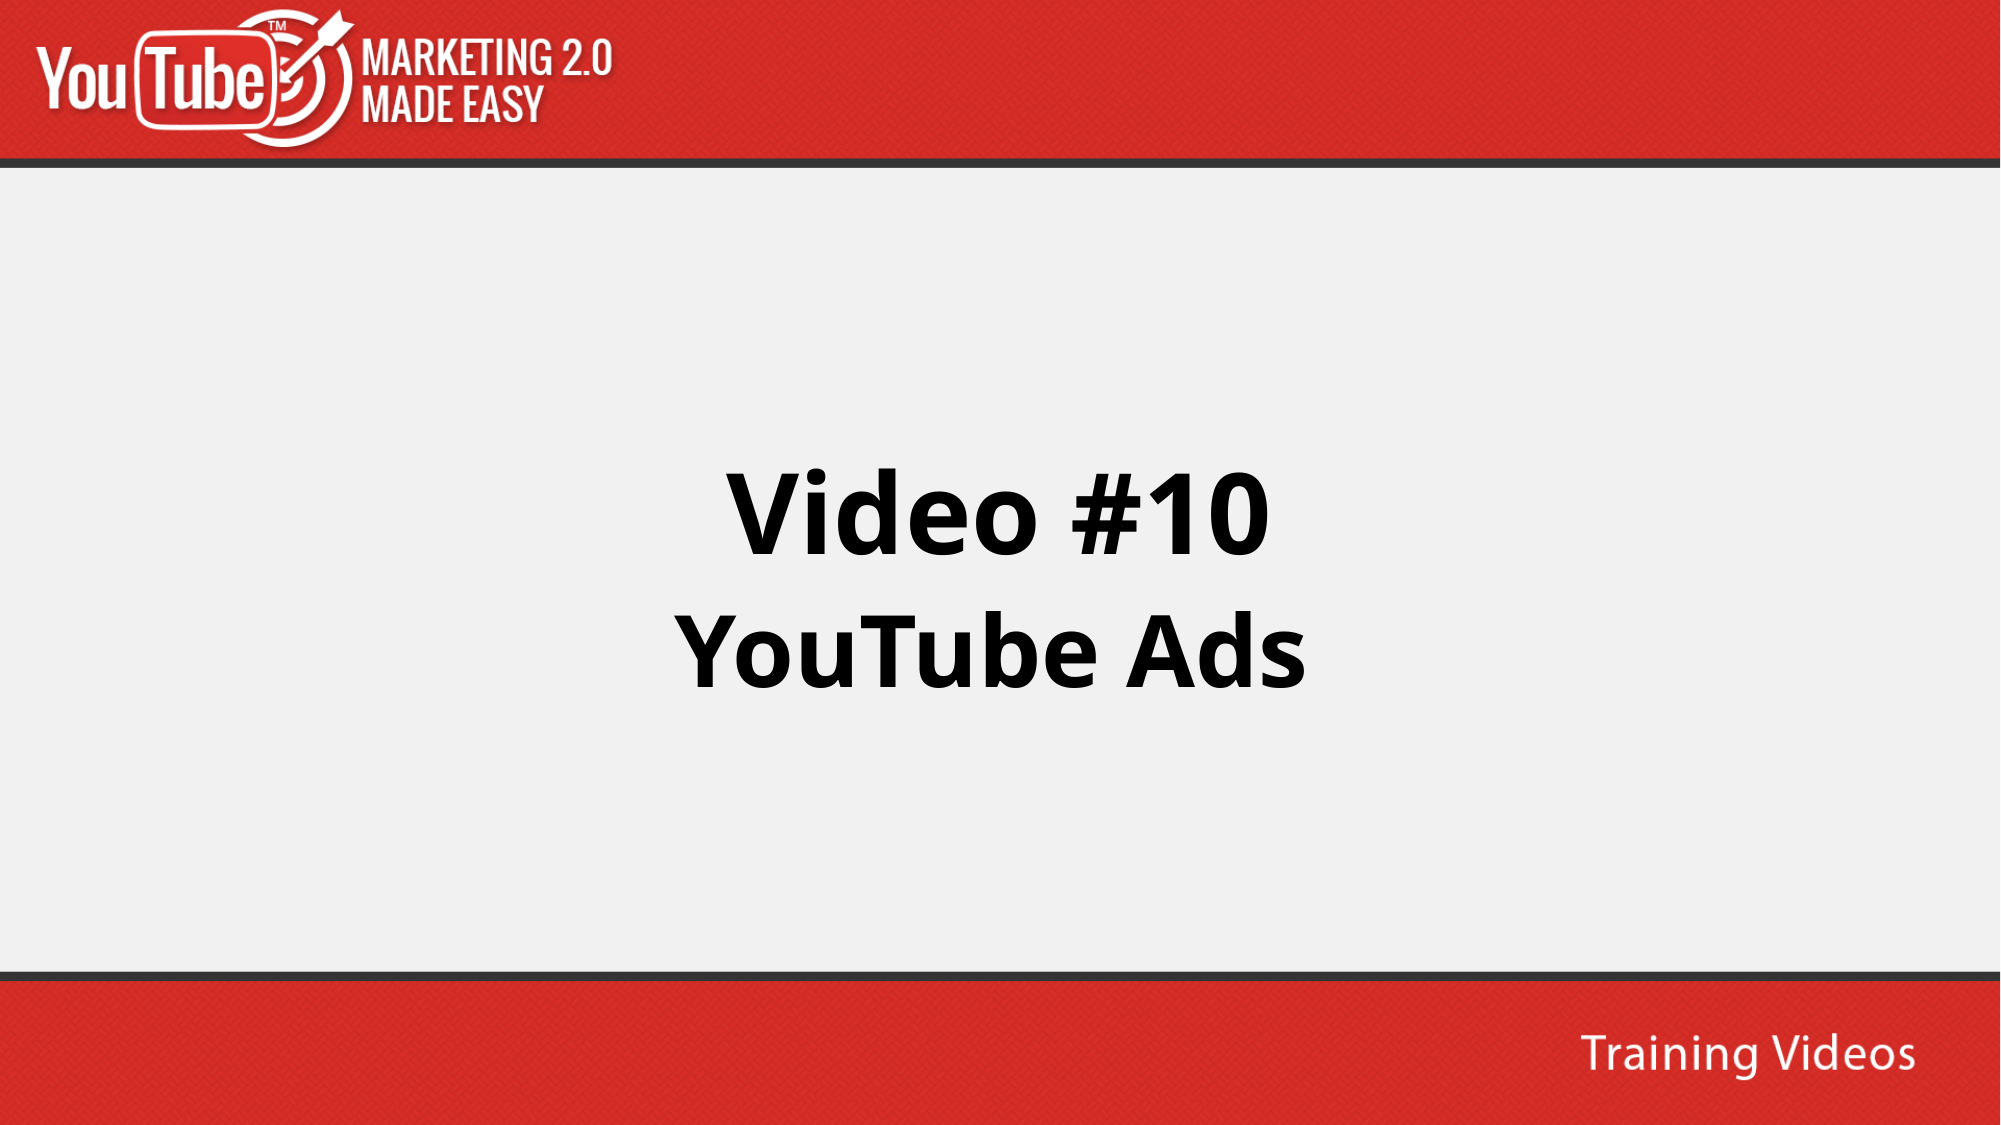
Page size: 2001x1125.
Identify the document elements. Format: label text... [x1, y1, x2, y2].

text_box Video #10 [619, 367, 1379, 585]
picture [0, 0, 2001, 1125]
text_box YouTube Ads [307, 561, 1677, 715]
